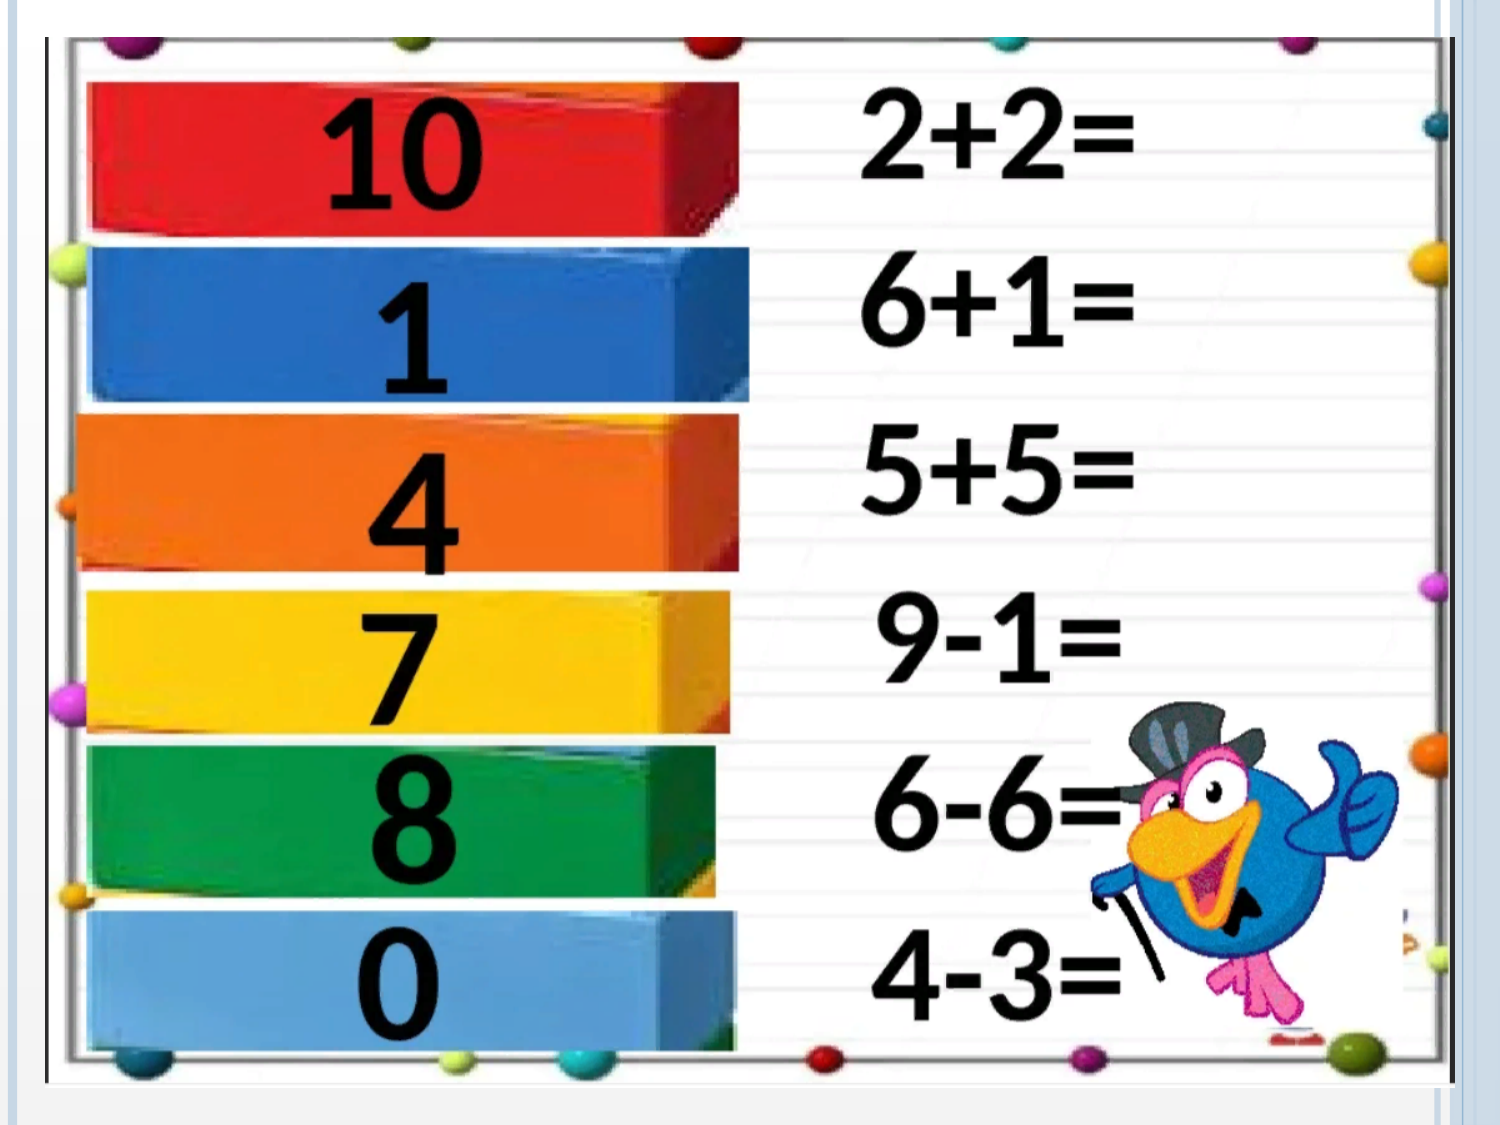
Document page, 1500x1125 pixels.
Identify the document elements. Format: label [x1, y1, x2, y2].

picture [44, 36, 1456, 1088]
